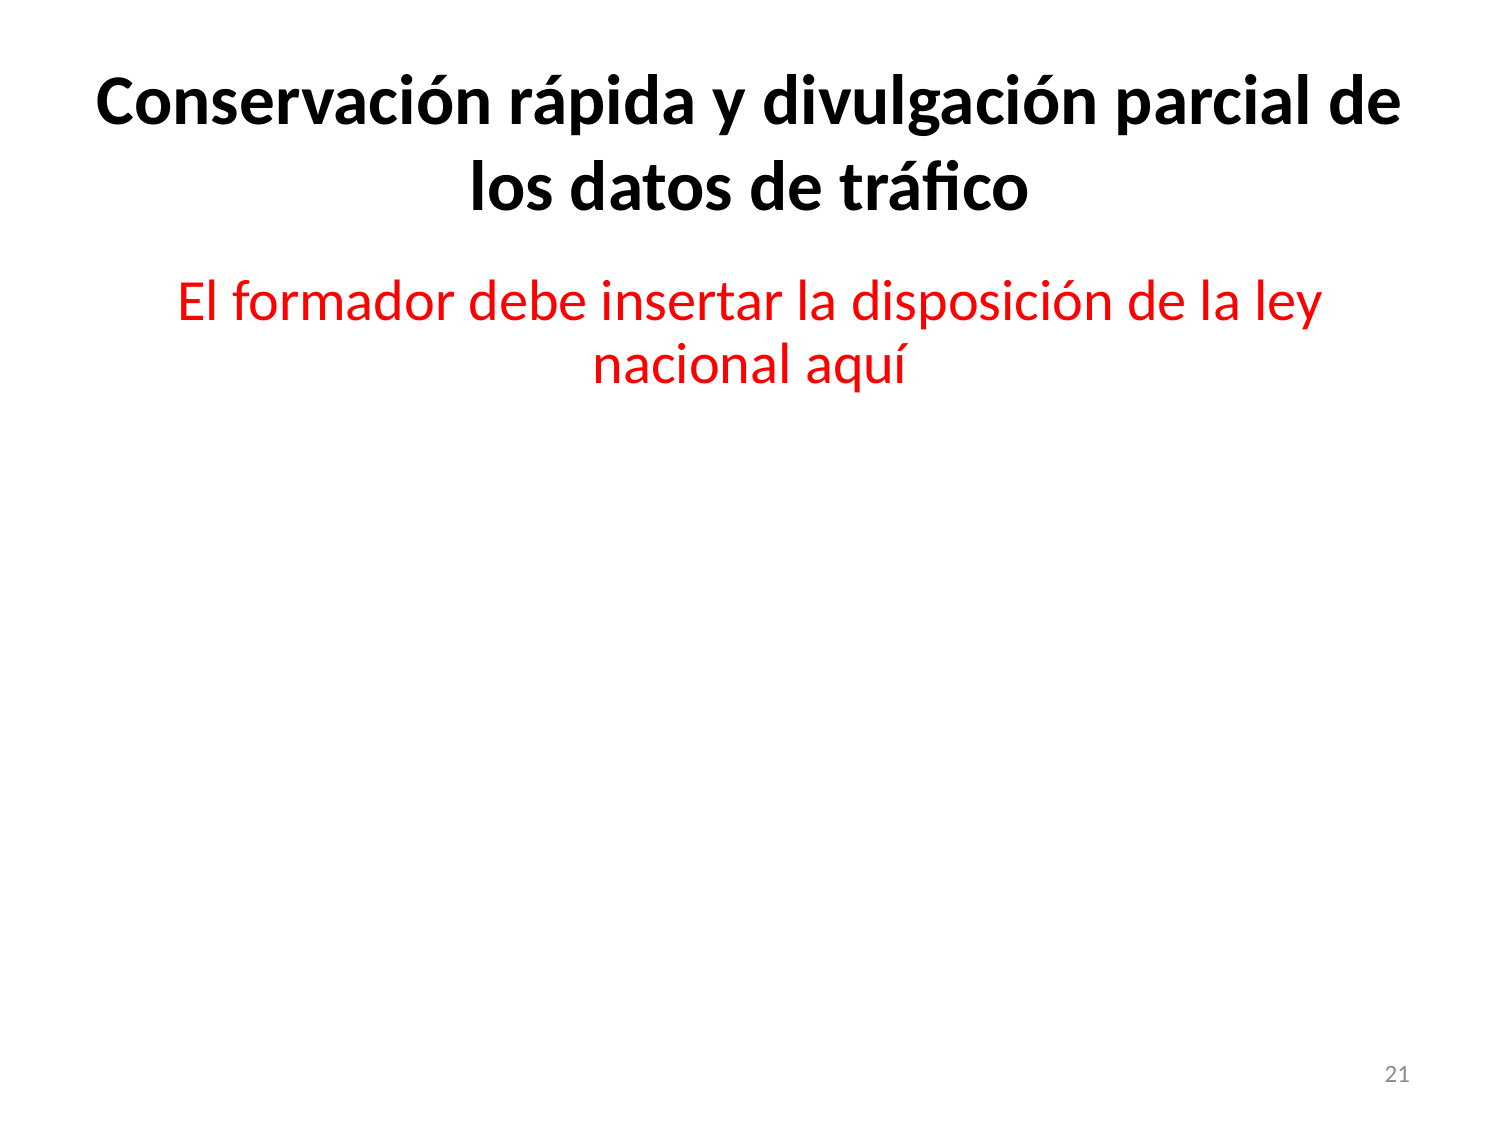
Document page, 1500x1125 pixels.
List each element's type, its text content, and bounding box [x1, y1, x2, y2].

title Conservación rápida y divulgación parcial de los datos de tráfico [75, 45, 1425, 233]
slide_number 21 [1074, 1042, 1425, 1103]
list El formador debe insertar la disposición de la ley nacional aquí [75, 262, 1425, 1005]
